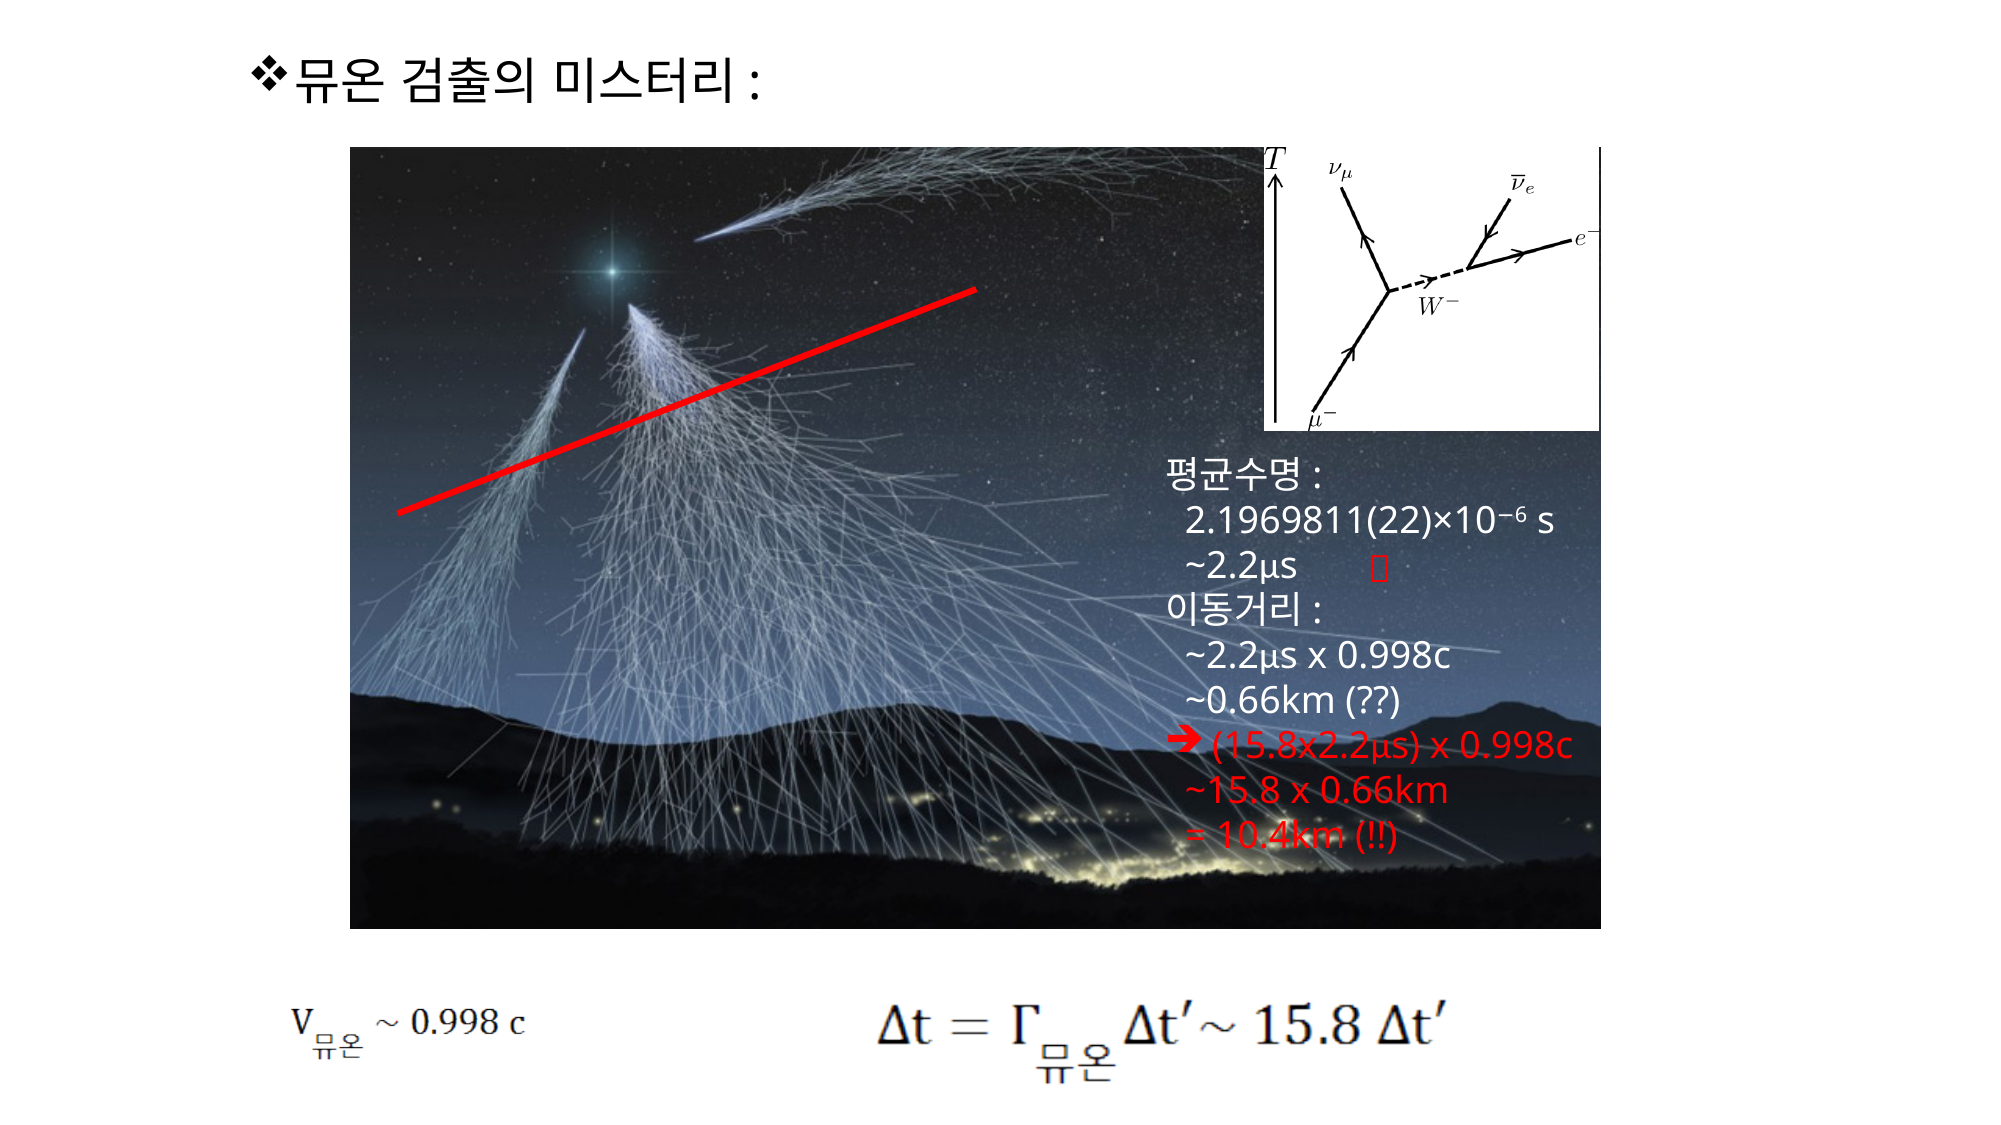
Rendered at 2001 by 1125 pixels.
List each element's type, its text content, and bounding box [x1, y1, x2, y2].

text_box 뮤온 검출의 미스터리: [232, 42, 1025, 118]
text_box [397, 289, 977, 514]
picture [877, 993, 1451, 1102]
picture [291, 1001, 526, 1071]
picture [350, 147, 1601, 929]
